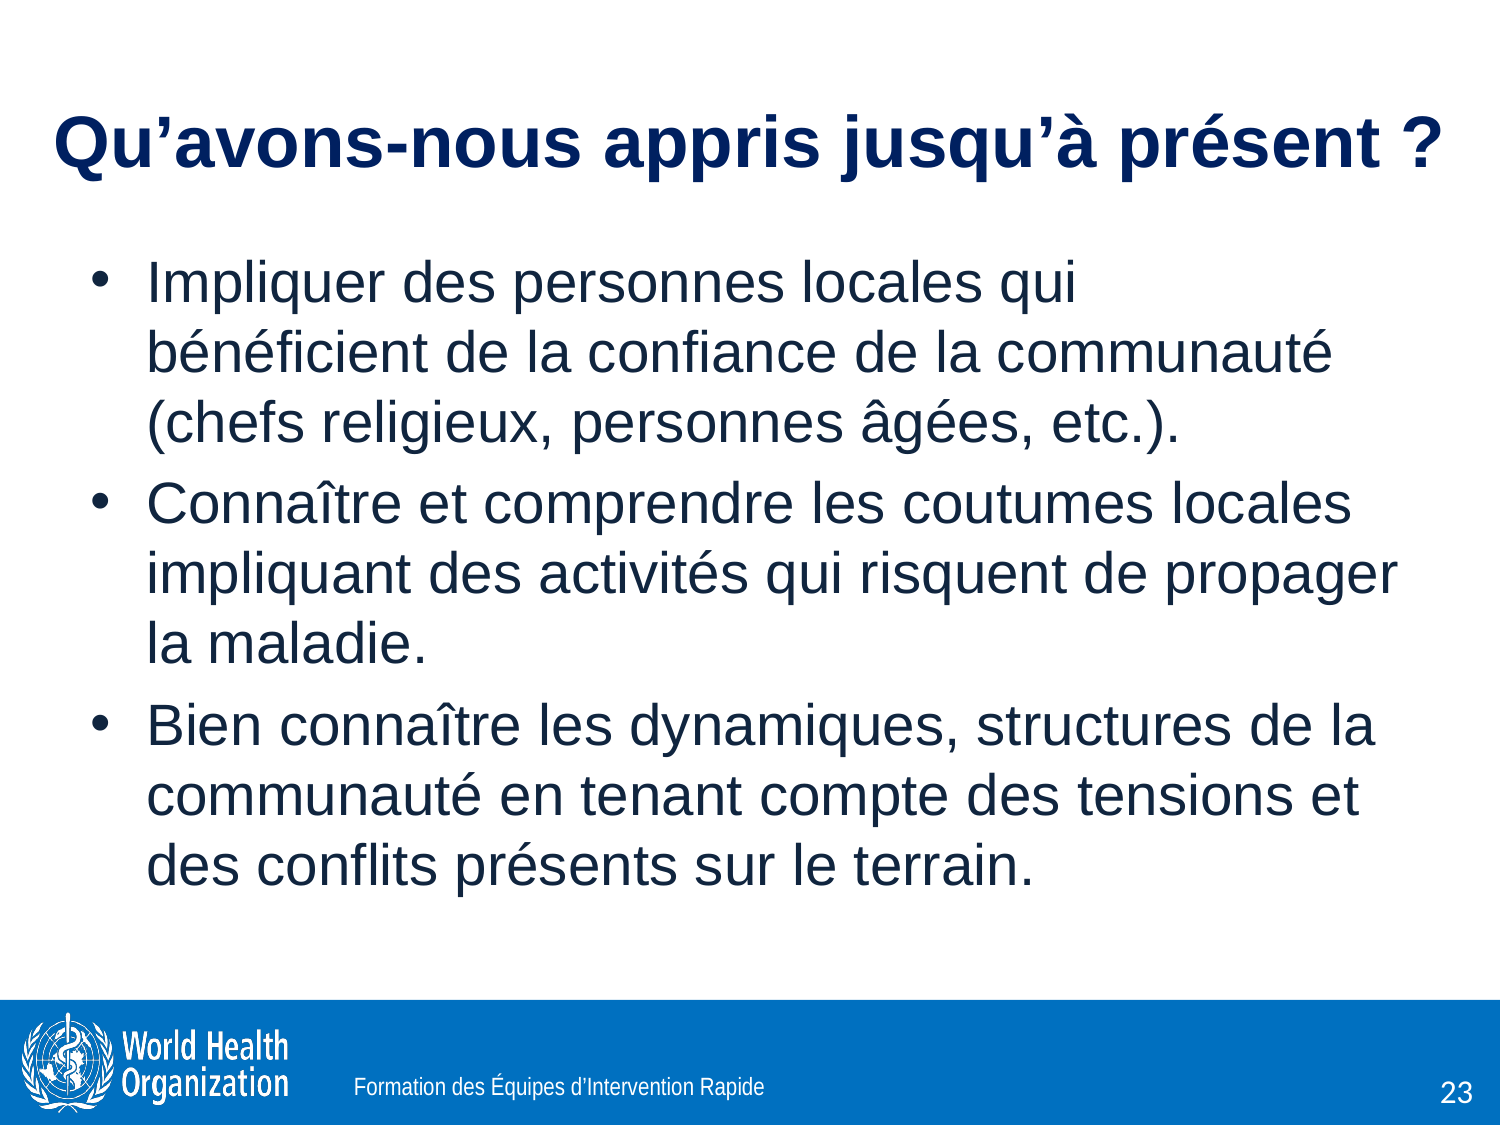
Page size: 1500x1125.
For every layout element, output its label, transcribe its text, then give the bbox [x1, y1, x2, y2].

list Impliquer des personnes locales qui bénéficient de la confiance de la communauté (chefs religieux, personnes âgées, etc.). Connaître et comprendre les coutumes locales impliquant des activités qui risquent de propager la maladie. Bien connaître les dynamiques, structures de la communauté en tenant compte des tensions et des conflits présents sur le terrain. [75, 236, 1425, 979]
title Qu’avons-nous appris jusqu’à présent ? [0, 45, 1500, 233]
picture [21, 1012, 288, 1113]
